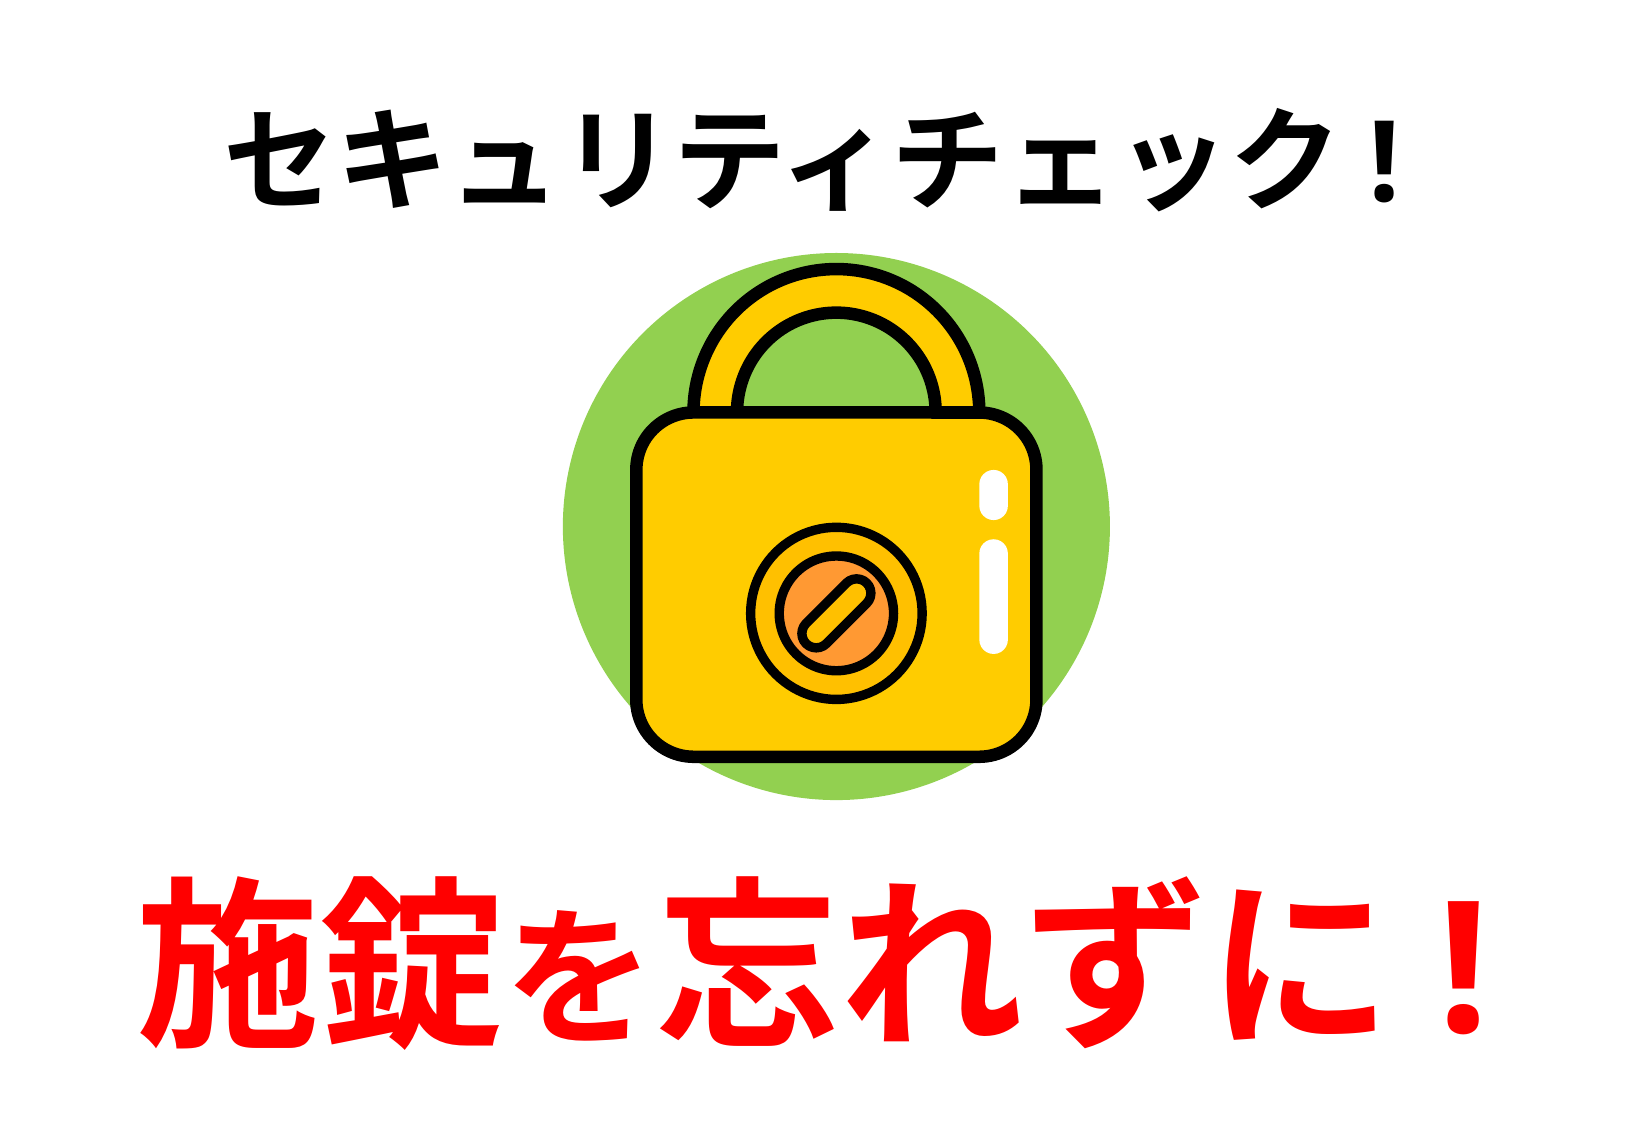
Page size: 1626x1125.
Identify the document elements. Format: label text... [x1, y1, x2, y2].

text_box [562, 252, 1111, 801]
text_box セキュリティチェック! [0, 81, 1625, 232]
text_box 施錠を忘れずに! [0, 842, 1625, 1077]
